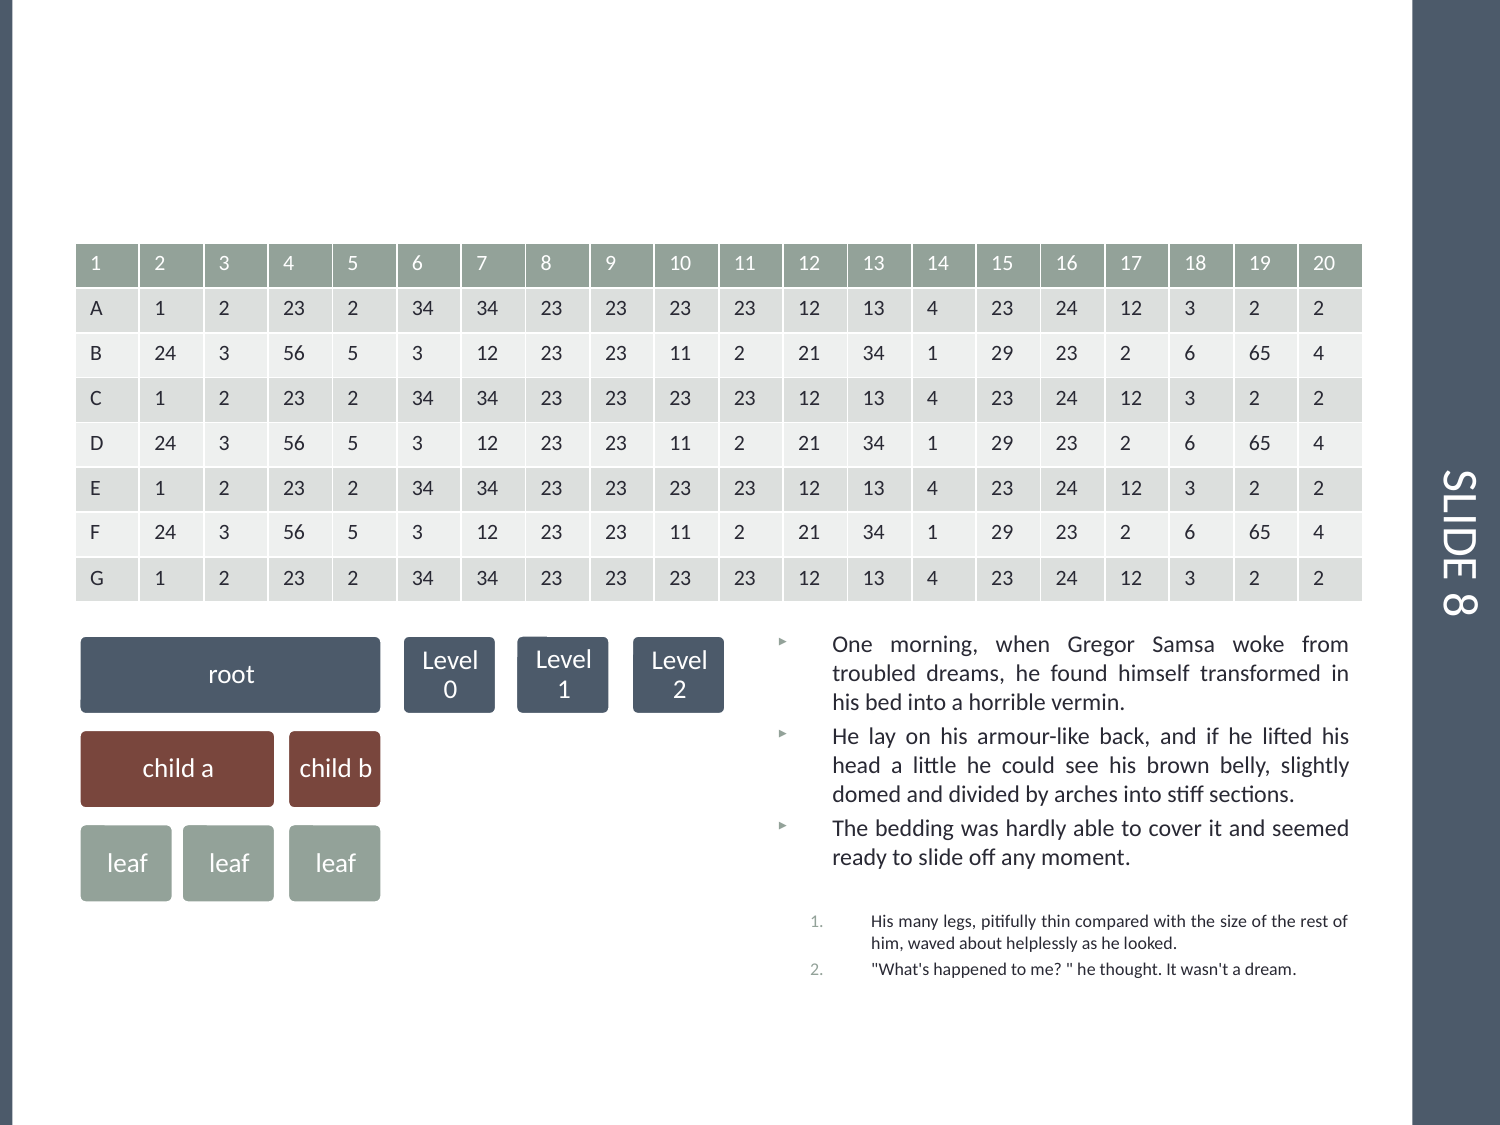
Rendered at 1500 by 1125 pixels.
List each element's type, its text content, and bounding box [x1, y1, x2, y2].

table_cell 34 [848, 334, 911, 377]
table_cell 29 [977, 334, 1040, 377]
table_cell 3 [1170, 468, 1233, 511]
table_cell 4 [913, 378, 975, 422]
table_header 12 [784, 244, 847, 287]
table_cell 65 [1235, 513, 1297, 556]
table_cell 29 [977, 423, 1040, 466]
table_cell 2 [205, 289, 267, 332]
table_cell 13 [848, 378, 911, 422]
table_cell 2 [1299, 558, 1362, 601]
table_header 11 [720, 244, 782, 287]
table_cell 23 [977, 378, 1040, 422]
table_cell 2 [333, 558, 396, 601]
table_cell 2 [1299, 378, 1362, 422]
table_cell 5 [333, 423, 396, 466]
table_cell G [76, 558, 138, 601]
table_cell 2 [205, 468, 267, 511]
table_cell 1 [913, 423, 975, 466]
table_cell 3 [1170, 289, 1233, 332]
table_cell 21 [784, 423, 847, 466]
table_cell 24 [140, 334, 203, 377]
table_cell 23 [526, 378, 589, 422]
table_header 18 [1170, 244, 1233, 287]
table_cell E [76, 468, 138, 511]
table_cell 4 [913, 468, 975, 511]
table_cell 2 [720, 334, 782, 377]
table_cell 23 [526, 558, 589, 601]
table_cell 12 [462, 423, 525, 466]
table_header 15 [977, 244, 1040, 287]
table_cell 56 [269, 513, 332, 556]
table_cell 2 [1299, 468, 1362, 511]
table_cell 23 [977, 289, 1040, 332]
table_cell 23 [1041, 423, 1104, 466]
table_header 3 [205, 244, 267, 287]
table_cell 34 [462, 468, 525, 511]
table_cell 1 [140, 289, 203, 332]
table_cell 23 [526, 334, 589, 377]
title Slide 8 [1412, 62, 1500, 1025]
table_cell 34 [848, 423, 911, 466]
table_cell 4 [1299, 334, 1362, 377]
table_cell 34 [398, 378, 460, 422]
table_cell 34 [398, 289, 460, 332]
table_cell 34 [398, 558, 460, 601]
table_cell 12 [1106, 468, 1168, 511]
table_cell 2 [1299, 289, 1362, 332]
table_cell 11 [655, 513, 718, 556]
table_cell 29 [977, 513, 1040, 556]
table_cell 6 [1170, 334, 1233, 377]
table_cell 24 [1041, 289, 1104, 332]
table_cell A [76, 289, 138, 332]
table_cell 23 [269, 378, 332, 422]
table_header 14 [913, 244, 975, 287]
table_cell 23 [269, 468, 332, 511]
table_cell 34 [462, 378, 525, 422]
table_cell 12 [784, 378, 847, 422]
table_cell 23 [655, 558, 718, 601]
table_header 5 [333, 244, 396, 287]
table_cell 23 [526, 513, 589, 556]
table_cell 2 [1235, 468, 1297, 511]
table_header 8 [526, 244, 589, 287]
table_cell 12 [784, 558, 847, 601]
table_cell 1 [913, 334, 975, 377]
table_header 4 [269, 244, 332, 287]
table_cell 21 [784, 334, 847, 377]
table_cell 23 [591, 558, 653, 601]
table_header 7 [462, 244, 525, 287]
table_cell 23 [526, 423, 589, 466]
table_cell 21 [784, 513, 847, 556]
table_cell 12 [462, 334, 525, 377]
table_header 20 [1299, 244, 1362, 287]
table_header 13 [848, 244, 911, 287]
table_cell 12 [1106, 378, 1168, 422]
table_cell 4 [1299, 423, 1362, 466]
table_cell 2 [720, 513, 782, 556]
text_box One morning, when Gregor Samsa woke from troubled dreams, he found himself transformed in his bed into a horrible vermin. He lay on his armour-like back, and if he lifted his head a little he could see his brown belly, slightly domed and divided by arches into stiff sections. The bedding was hardly able to cover it and seemed ready to slide off any moment. His many legs, pitifully thin compared with the size of the rest of him, waved about helplessly as he looked. "What's happened to me? " he thought. It wasn't a dream. [761, 621, 1365, 993]
table_cell 2 [1235, 289, 1297, 332]
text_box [76, 633, 729, 906]
table_cell 6 [1170, 513, 1233, 556]
table_cell 2 [333, 289, 396, 332]
table_cell 4 [913, 558, 975, 601]
table_cell 23 [1041, 513, 1104, 556]
table_cell 3 [205, 513, 267, 556]
table_cell 2 [205, 378, 267, 422]
table_cell 2 [333, 378, 396, 422]
table_header 9 [591, 244, 653, 287]
table_cell 3 [398, 513, 460, 556]
table_cell 23 [655, 378, 718, 422]
table_cell 56 [269, 423, 332, 466]
table_cell 4 [1299, 513, 1362, 556]
table_cell 23 [720, 378, 782, 422]
table_cell 24 [140, 423, 203, 466]
table_cell 2 [720, 423, 782, 466]
table_cell 65 [1235, 334, 1297, 377]
table_cell 23 [720, 289, 782, 332]
table_cell 12 [462, 513, 525, 556]
table_header 1 [76, 244, 138, 287]
table_cell 2 [1106, 423, 1168, 466]
table_cell 13 [848, 289, 911, 332]
table_cell D [76, 423, 138, 466]
table_cell 3 [1170, 378, 1233, 422]
table_header 2 [140, 244, 203, 287]
table_cell 23 [269, 289, 332, 332]
table_cell 23 [526, 468, 589, 511]
table_cell 34 [848, 513, 911, 556]
table_cell 2 [1235, 558, 1297, 601]
table_cell 24 [140, 513, 203, 556]
table_cell 12 [784, 289, 847, 332]
table_header 10 [655, 244, 718, 287]
table_header 6 [398, 244, 460, 287]
table_cell 56 [269, 334, 332, 377]
table_cell 23 [591, 513, 653, 556]
table_cell 13 [848, 558, 911, 601]
table_cell 2 [1106, 334, 1168, 377]
table_cell 23 [526, 289, 589, 332]
table_header 19 [1235, 244, 1297, 287]
table_cell 23 [591, 334, 653, 377]
table_cell 23 [655, 289, 718, 332]
table_cell 3 [205, 334, 267, 377]
table_cell 23 [655, 468, 718, 511]
table_cell 11 [655, 423, 718, 466]
table_cell 23 [269, 558, 332, 601]
table_cell 1 [140, 558, 203, 601]
table_cell 23 [977, 558, 1040, 601]
table_cell 3 [398, 334, 460, 377]
table_cell 1 [913, 513, 975, 556]
table_cell B [76, 334, 138, 377]
table_cell 23 [591, 378, 653, 422]
table_cell 3 [1170, 558, 1233, 601]
table_header 16 [1041, 244, 1104, 287]
table_cell 3 [398, 423, 460, 466]
table_cell 23 [591, 423, 653, 466]
table_cell 12 [1106, 289, 1168, 332]
table_cell 23 [977, 468, 1040, 511]
table_cell 23 [720, 468, 782, 511]
table_cell 2 [333, 468, 396, 511]
table_cell 34 [462, 558, 525, 601]
table_cell 2 [1106, 513, 1168, 556]
table_cell 23 [591, 289, 653, 332]
table_cell 24 [1041, 468, 1104, 511]
table_cell C [76, 378, 138, 422]
table_cell 11 [655, 334, 718, 377]
table_cell 13 [848, 468, 911, 511]
table_header 17 [1106, 244, 1168, 287]
table_cell 23 [591, 468, 653, 511]
table_cell 4 [913, 289, 975, 332]
table_cell 3 [205, 423, 267, 466]
table_cell 23 [1041, 334, 1104, 377]
table_cell 12 [1106, 558, 1168, 601]
table_cell 6 [1170, 423, 1233, 466]
table_cell 34 [398, 468, 460, 511]
table_cell 24 [1041, 378, 1104, 422]
table_cell F [76, 513, 138, 556]
table_cell 5 [333, 513, 396, 556]
table_cell 12 [784, 468, 847, 511]
table_cell 34 [462, 289, 525, 332]
table_cell 23 [720, 558, 782, 601]
table_cell 24 [1041, 558, 1104, 601]
table_cell 1 [140, 468, 203, 511]
table_cell 65 [1235, 423, 1297, 466]
table_cell 1 [140, 378, 203, 422]
table_cell 2 [1235, 378, 1297, 422]
table_cell 5 [333, 334, 396, 377]
table_cell 2 [205, 558, 267, 601]
